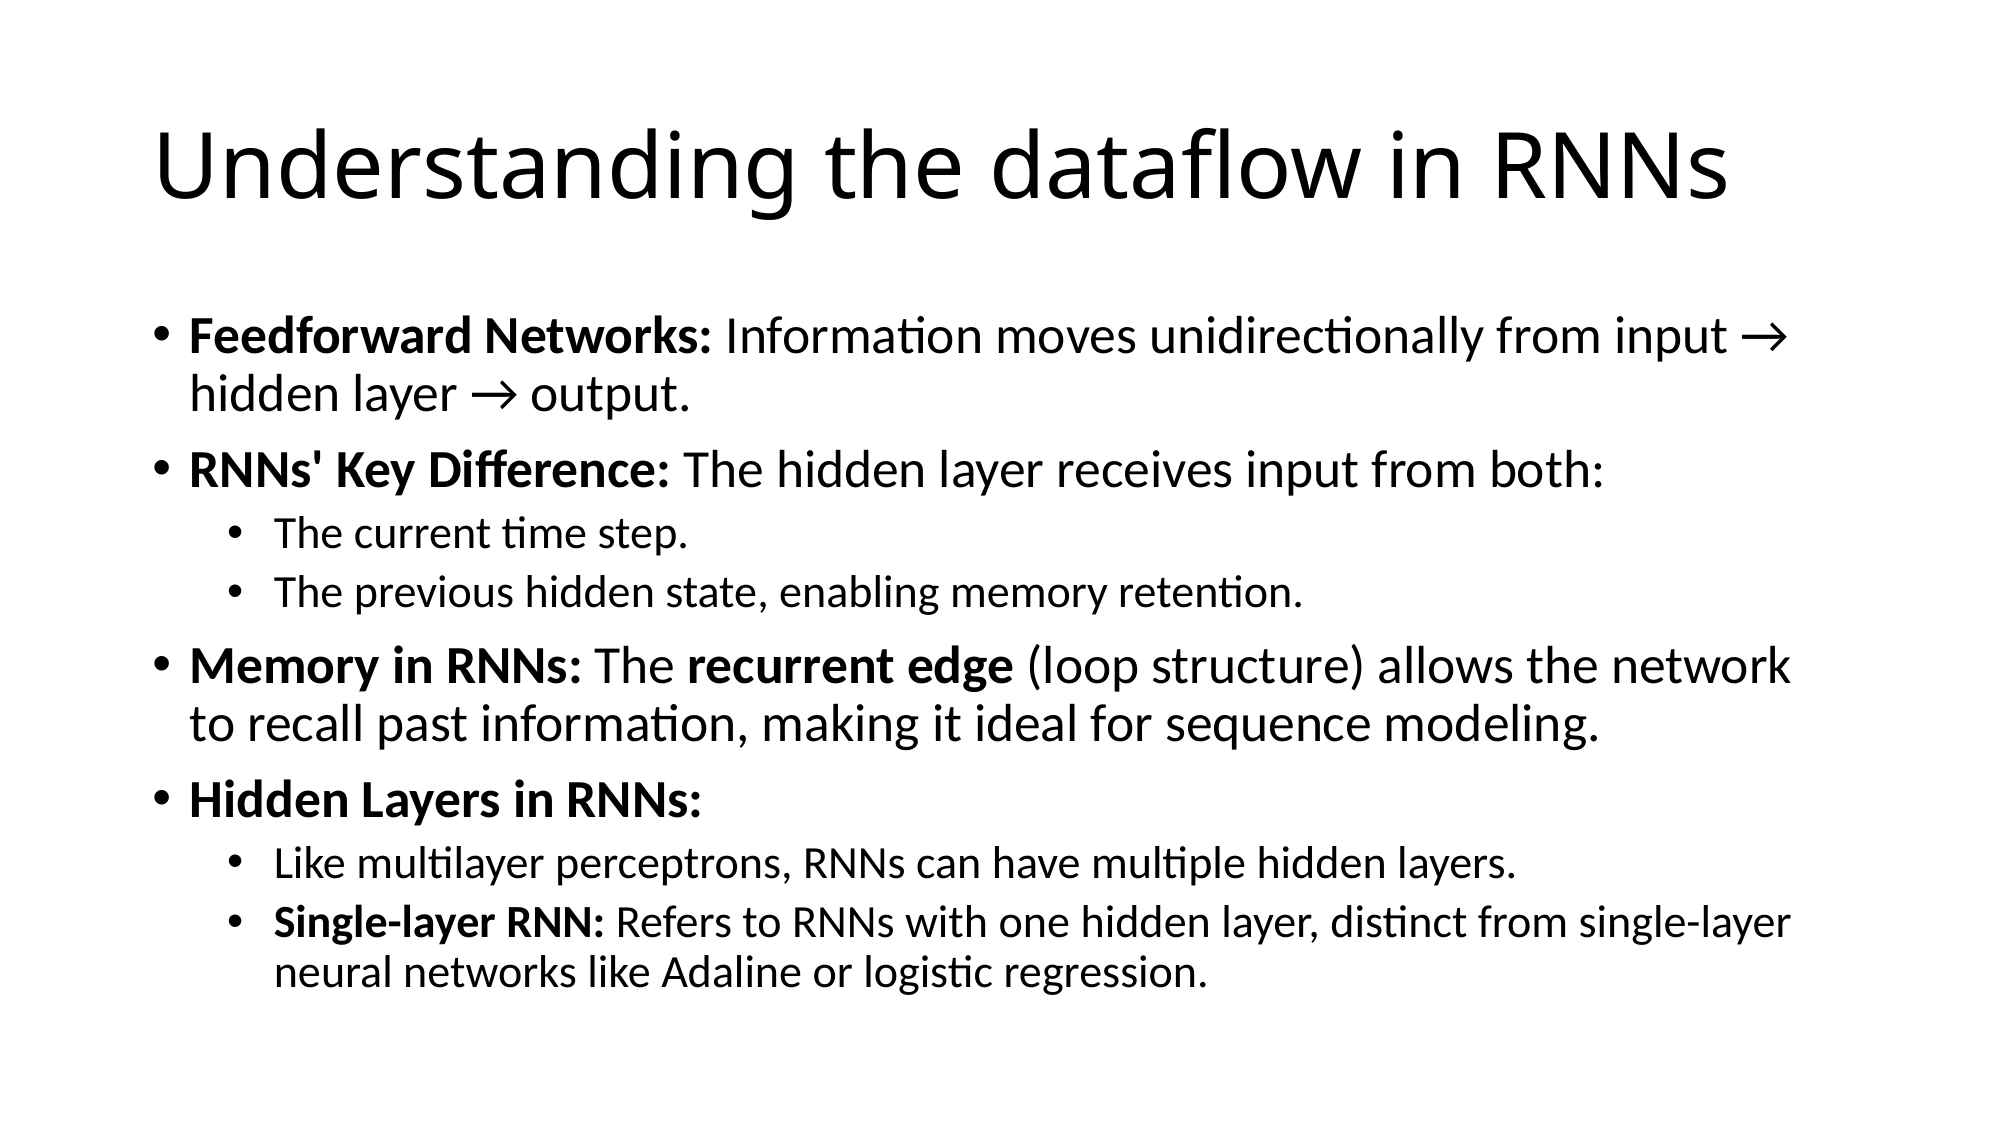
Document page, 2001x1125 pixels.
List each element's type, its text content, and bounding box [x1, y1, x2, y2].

title Understanding the dataflow in RNNs [137, 59, 1863, 278]
list Feedforward Networks: Information moves unidirectionally from input → hidden layer → output. RNNs' Key Difference: The hidden layer receives input from both: The current time step. The previous hidden state, enabling memory retention. Memory in RNNs: The recurrent edge (loop structure) allows the network to recall past information, making it ideal for sequence modeling. Hidden Layers in RNNs: Like multilayer perceptrons, RNNs can have multiple hidden layers. Single-layer RNN: Refers to RNNs with one hidden layer, distinct from single-layer neural networks like Adaline or logistic regression. [137, 299, 1863, 1014]
